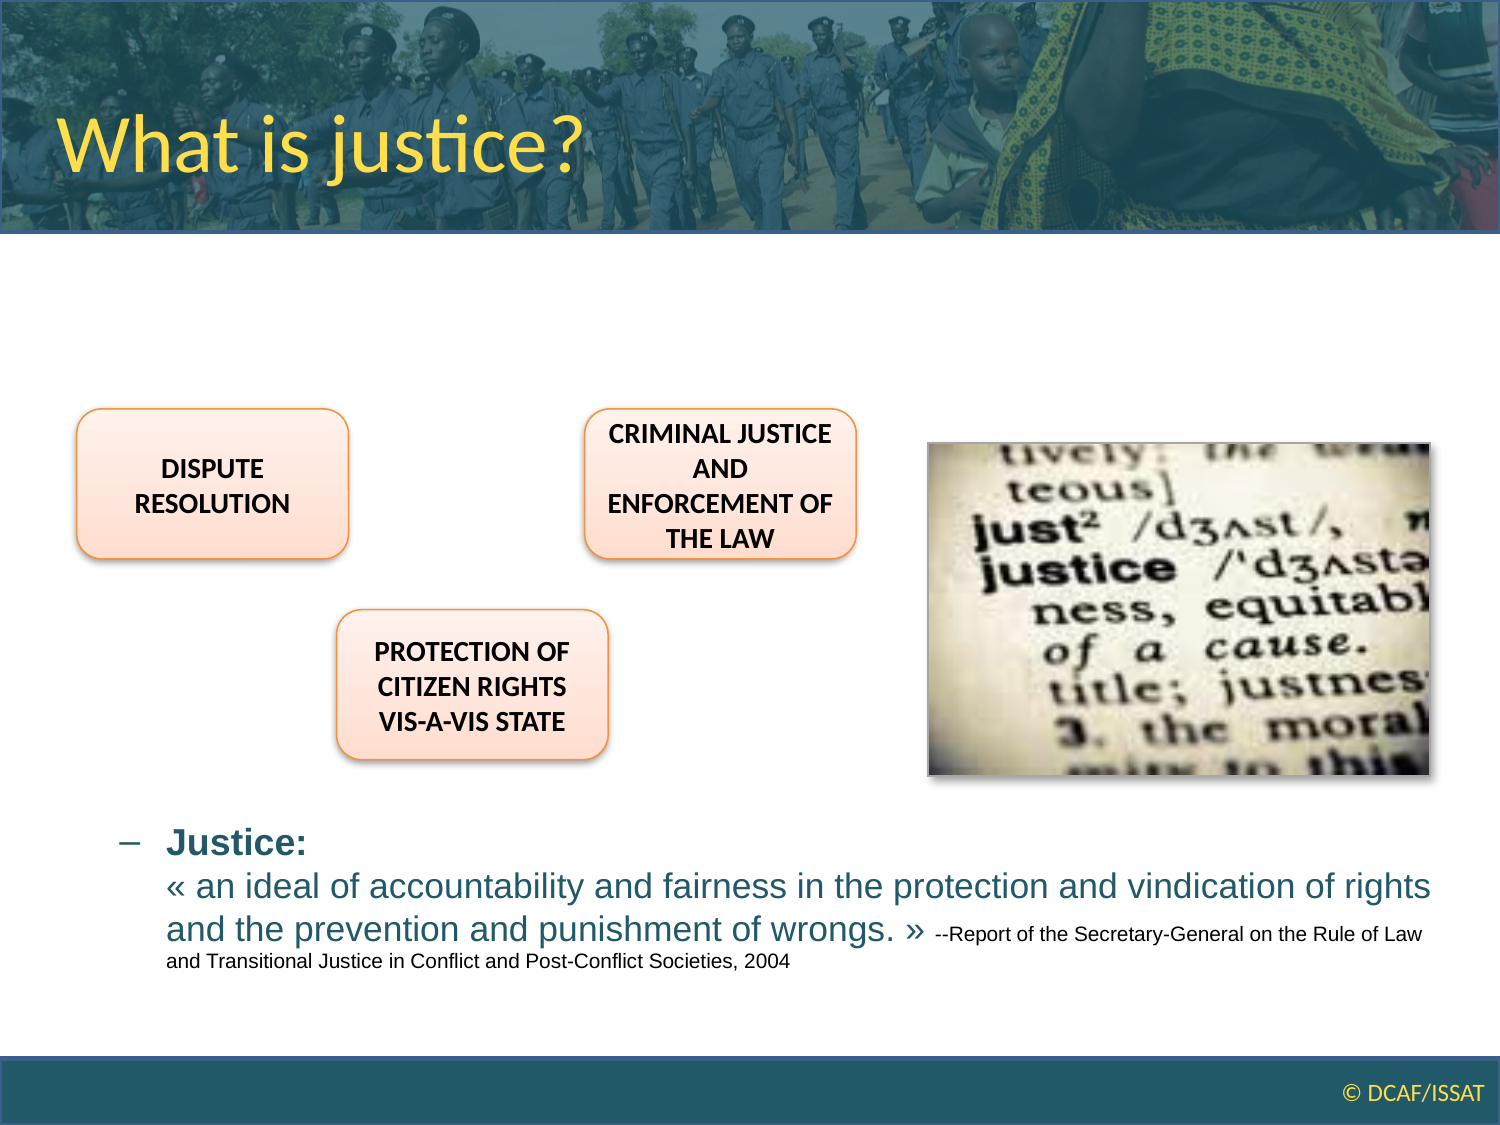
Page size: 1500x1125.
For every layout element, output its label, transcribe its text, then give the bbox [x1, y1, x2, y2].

text_box CRIMINAL JUSTICE AND ENFORCEMENT OF THE LAW [583, 408, 858, 560]
picture [929, 444, 1429, 776]
title What is justice? [41, 45, 1459, 233]
text_box PROTECTION OF CITIZEN RIGHTS VIS-A-VIS STATE [335, 608, 609, 761]
list Justice: « an ideal of accountability and fairness in the protection and vindication of rights and the prevention and punishment of wrongs. » --Report of the Secretary-General on the Rule of Law and Transitional Justice in Conflict and Post-Conflict Societies, 2004 [29, 810, 1460, 1024]
text_box DISPUTE RESOLUTION [75, 408, 350, 560]
